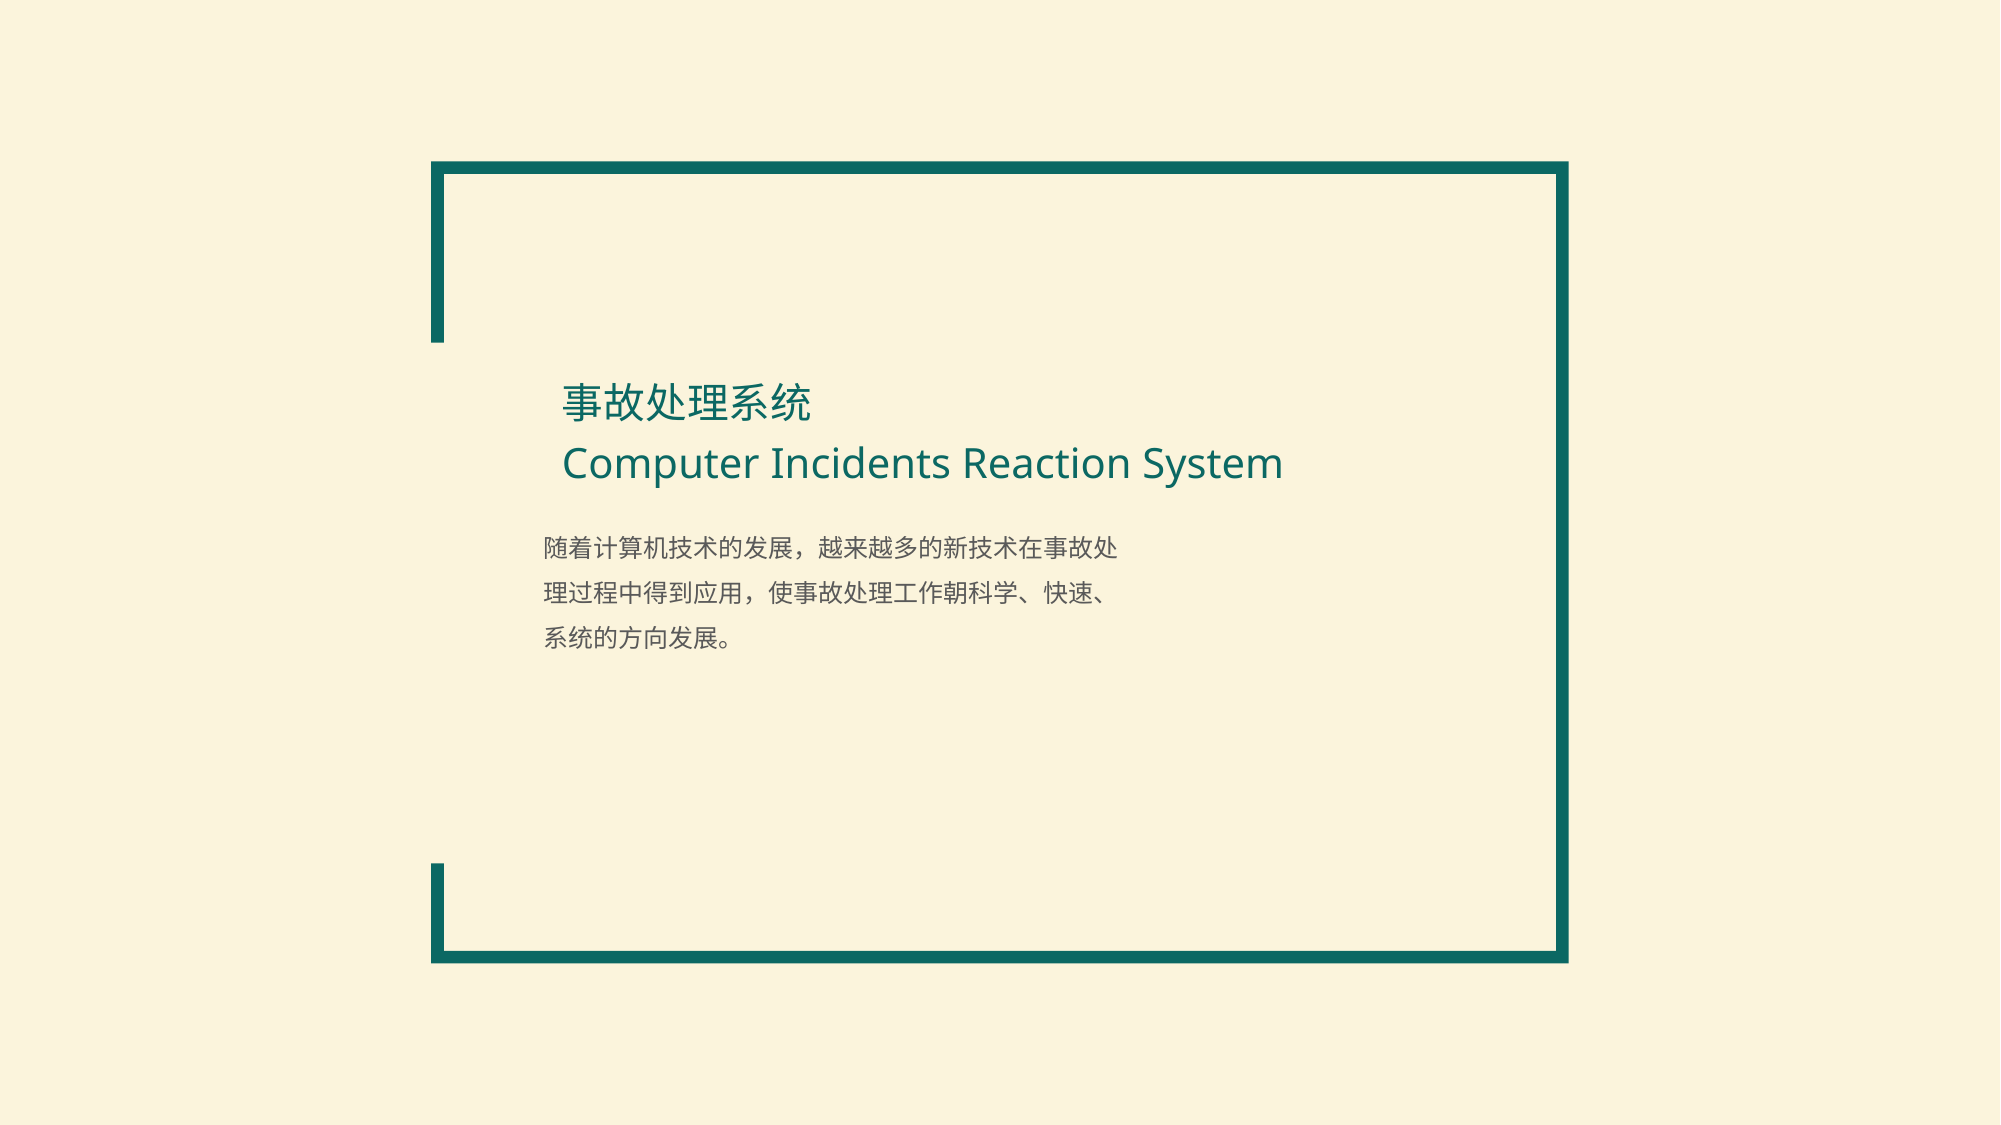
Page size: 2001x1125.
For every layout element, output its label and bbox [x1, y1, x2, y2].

text_box [0, 161, 1569, 964]
